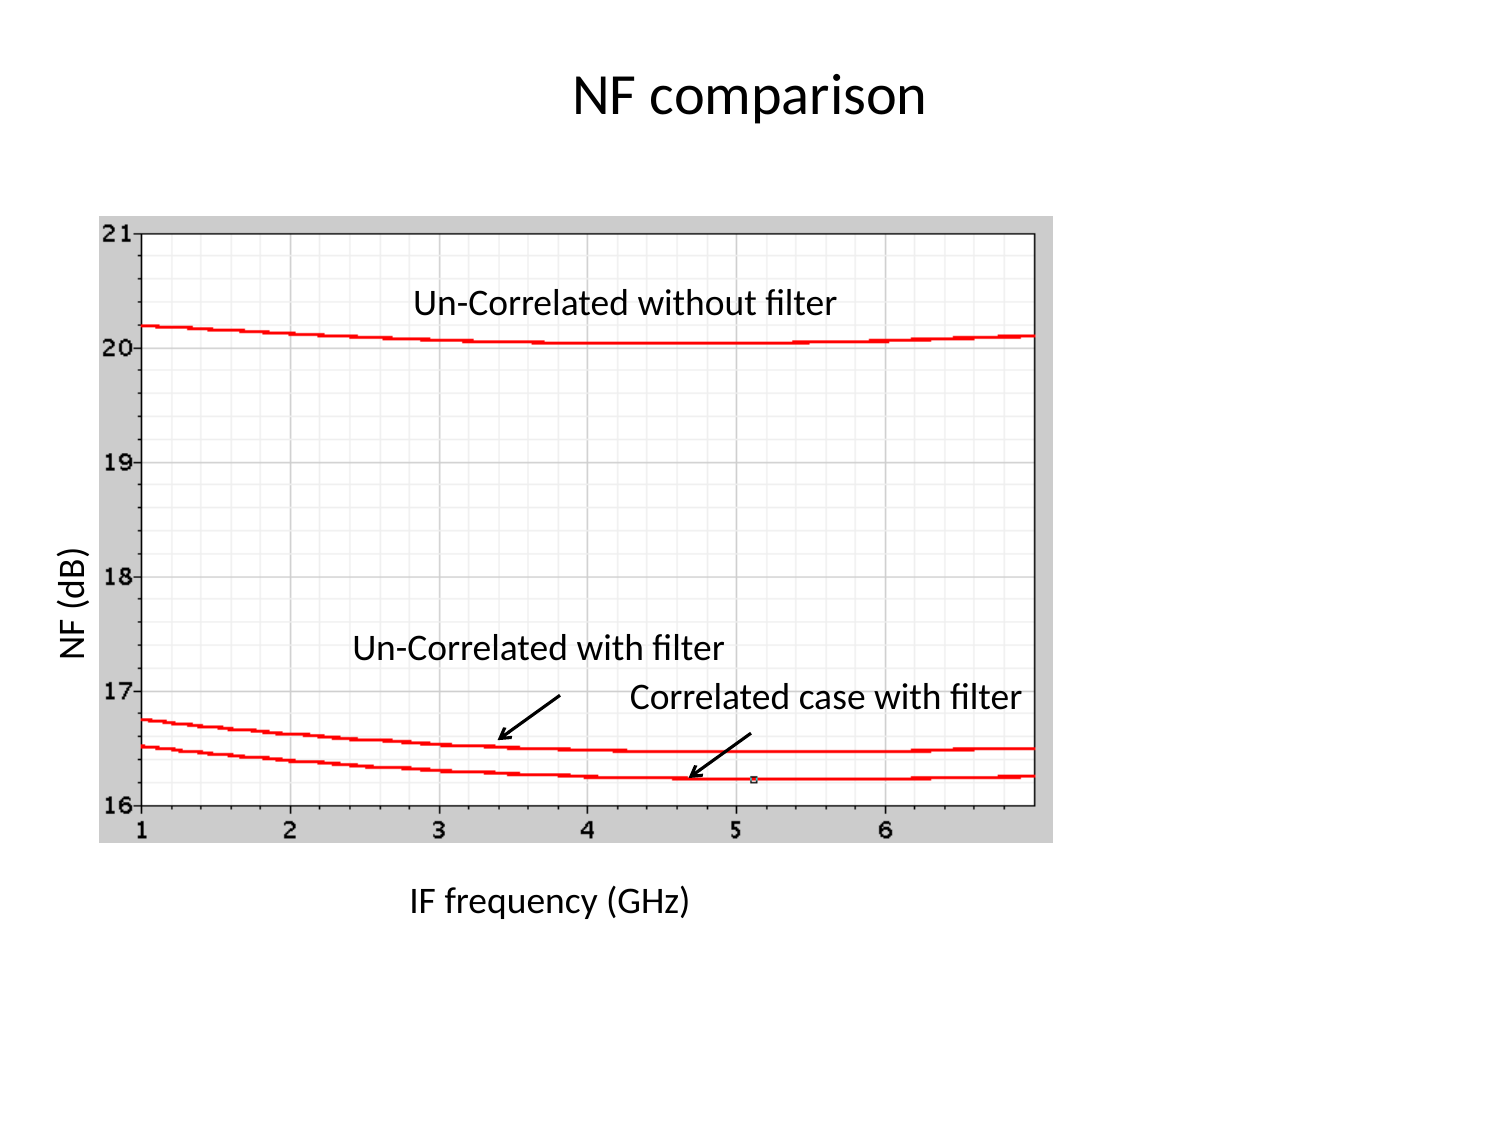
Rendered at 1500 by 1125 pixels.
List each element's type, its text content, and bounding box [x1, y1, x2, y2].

text_box NF (dB) [39, 532, 94, 676]
picture [99, 216, 1053, 843]
text_box IF frequency (GHz) [394, 868, 706, 929]
title NF comparison [75, 45, 1425, 138]
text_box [497, 694, 561, 741]
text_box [688, 732, 752, 779]
